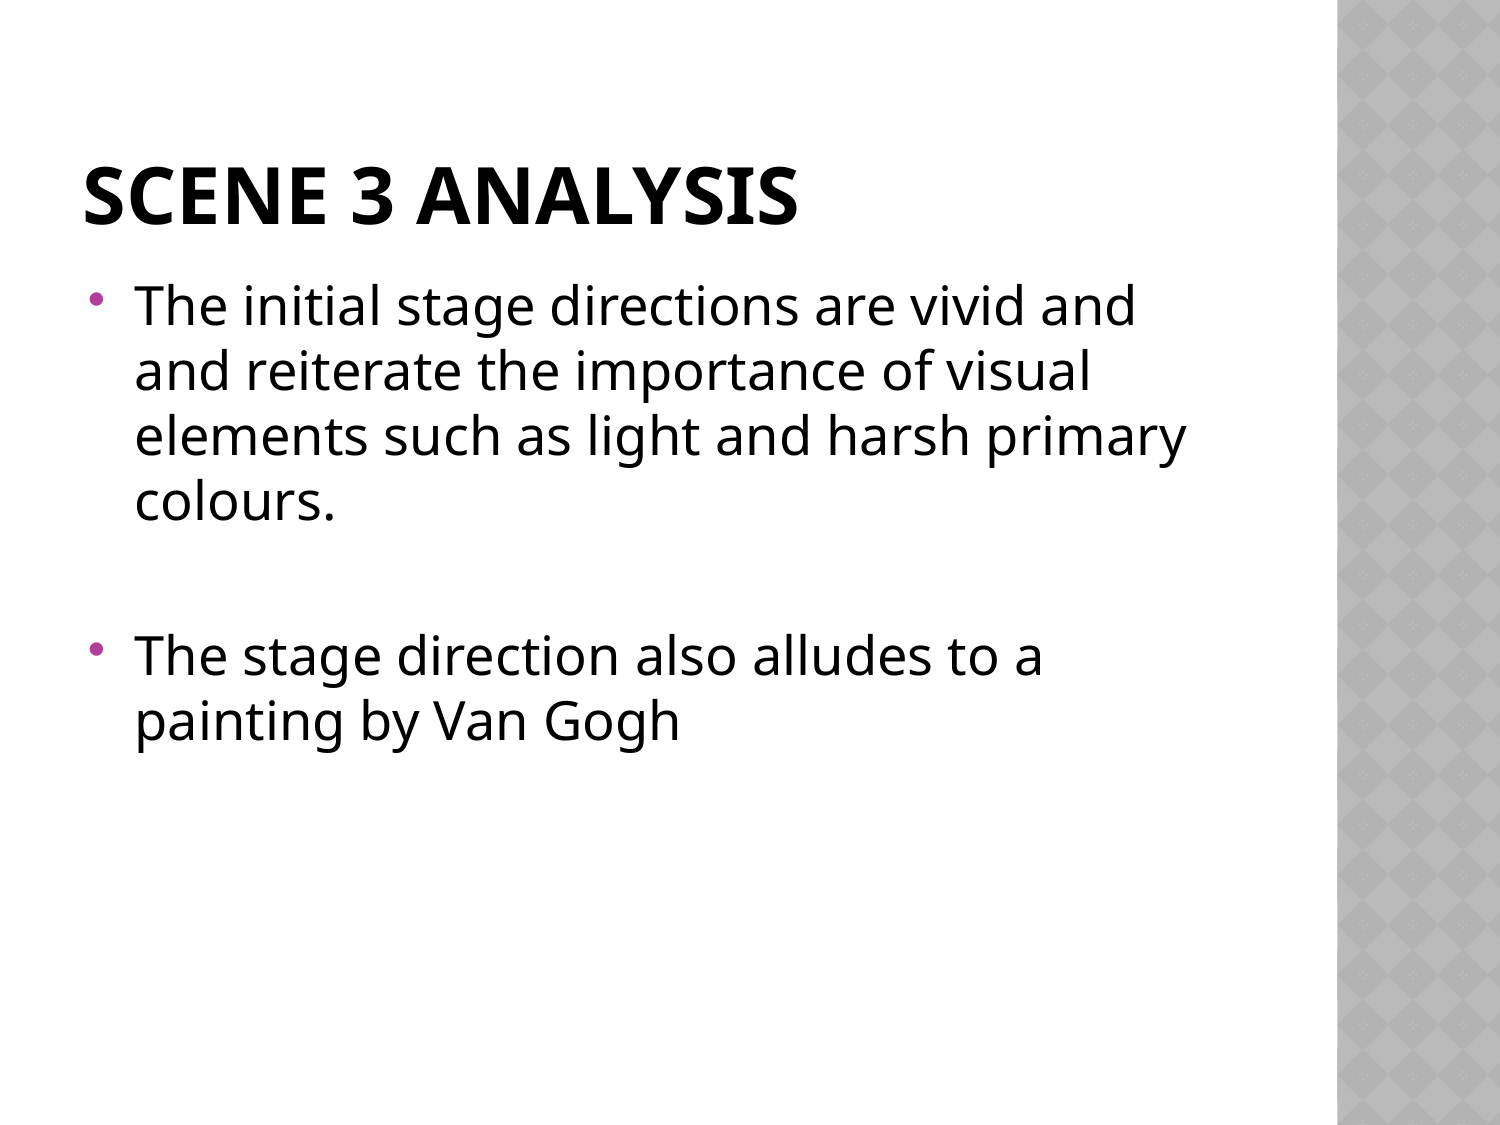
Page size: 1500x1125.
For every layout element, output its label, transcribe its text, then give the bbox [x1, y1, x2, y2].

title Scene 3 analysis [75, 52, 1263, 240]
list The initial stage directions are vivid and and reiterate the importance of visual elements such as light and harsh primary colours. The stage direction also alludes to a painting by Van Gogh [75, 264, 1263, 1059]
